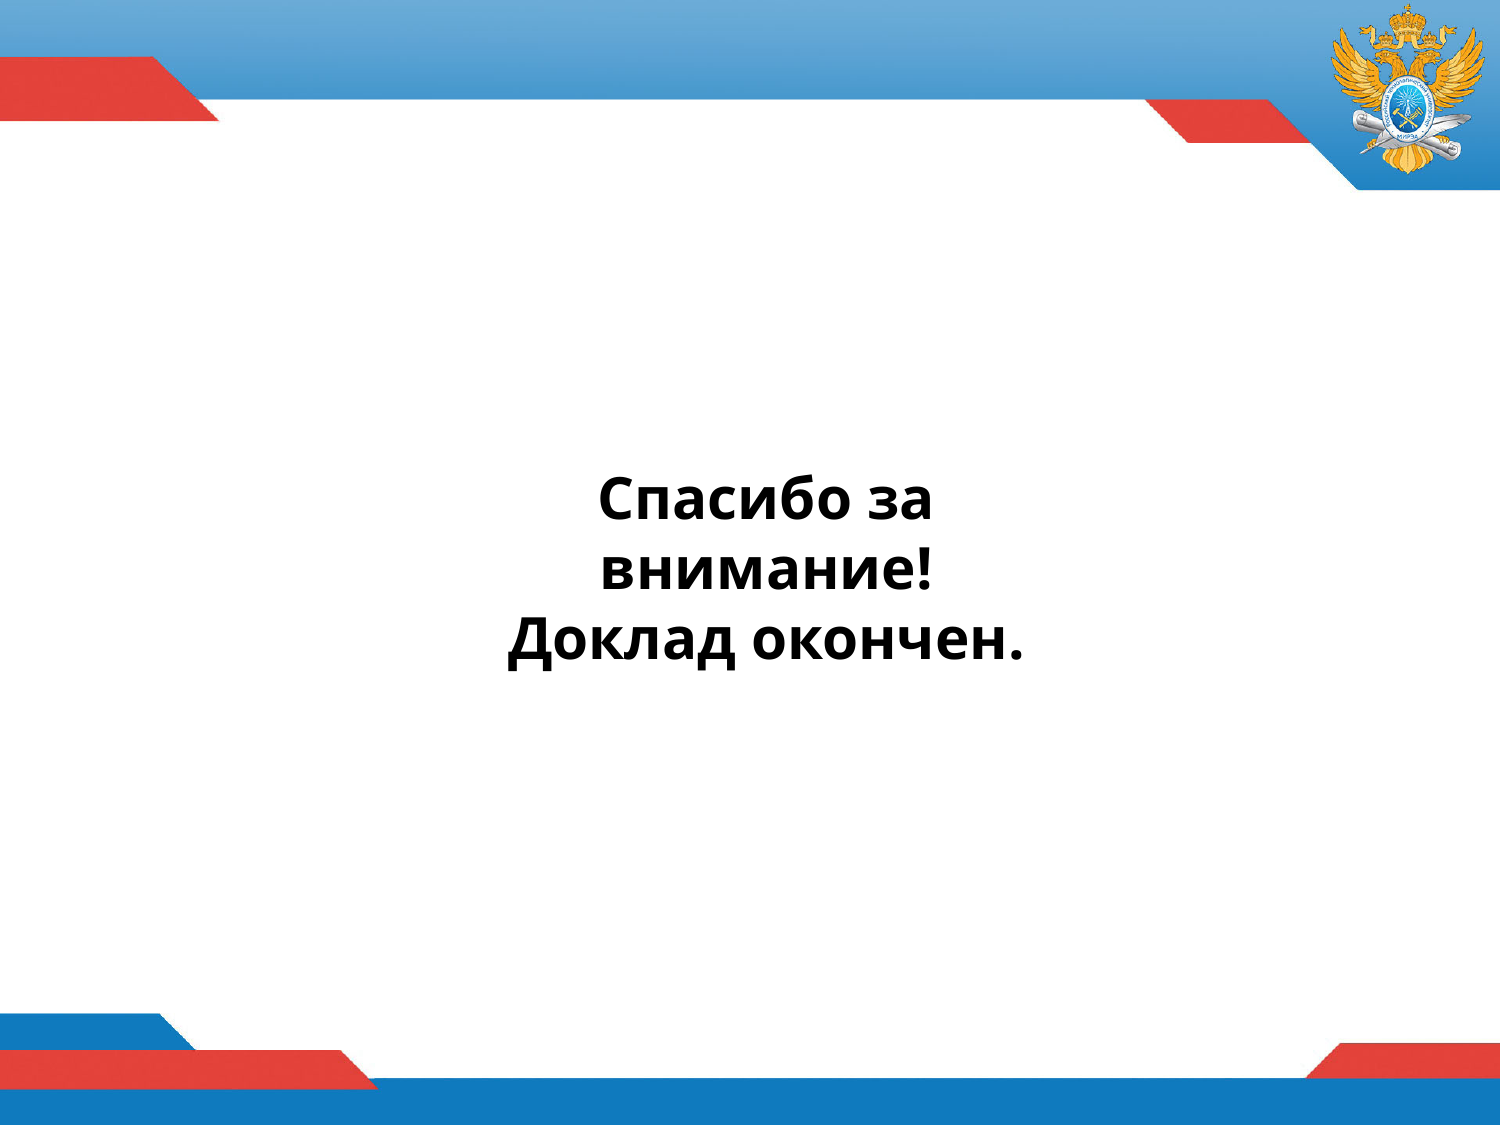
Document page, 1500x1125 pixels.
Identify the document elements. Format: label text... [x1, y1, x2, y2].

text_box Спасибо за внимание! Доклад окончен. [419, 453, 1113, 679]
picture [0, 0, 1500, 1125]
